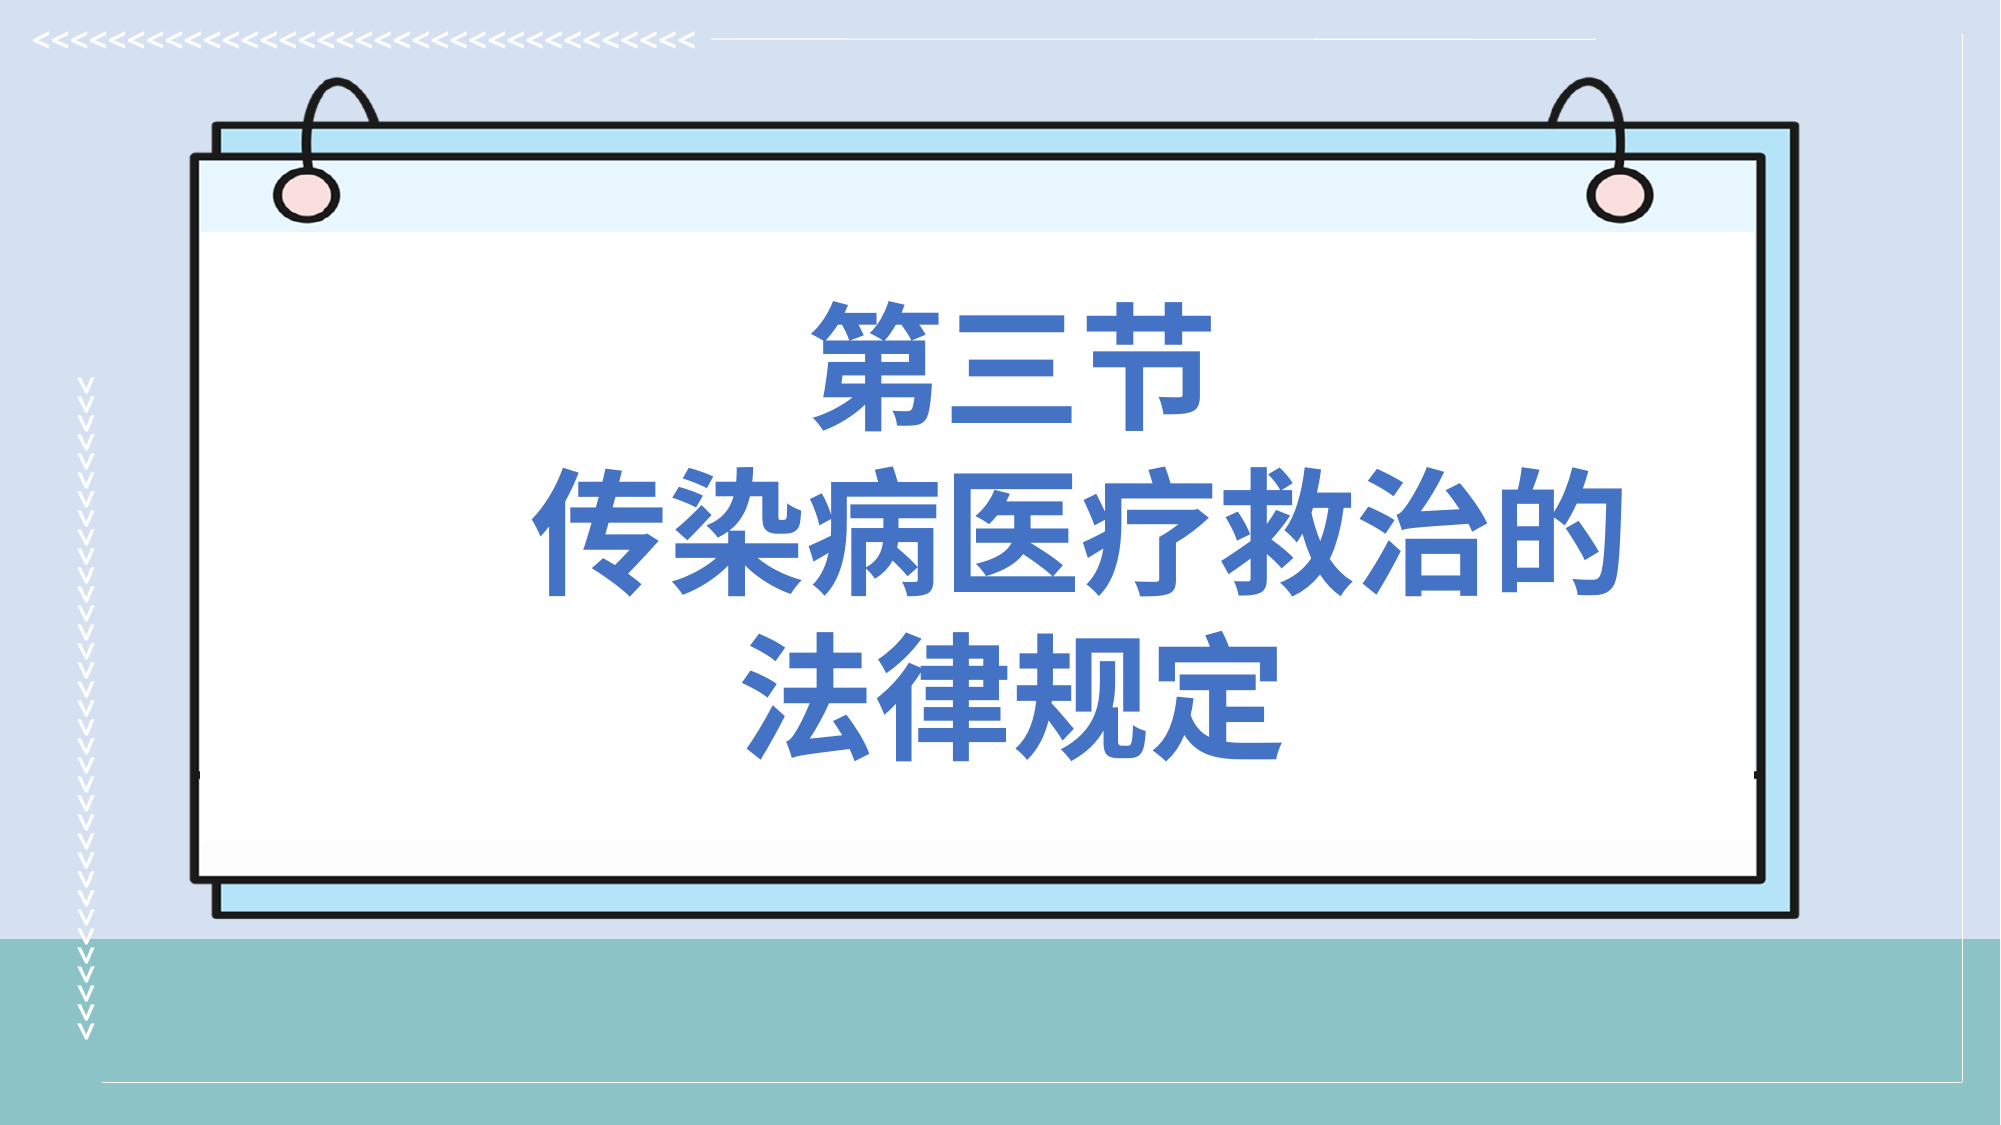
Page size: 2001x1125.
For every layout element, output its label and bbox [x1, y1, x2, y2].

picture [107, 37, 1841, 947]
